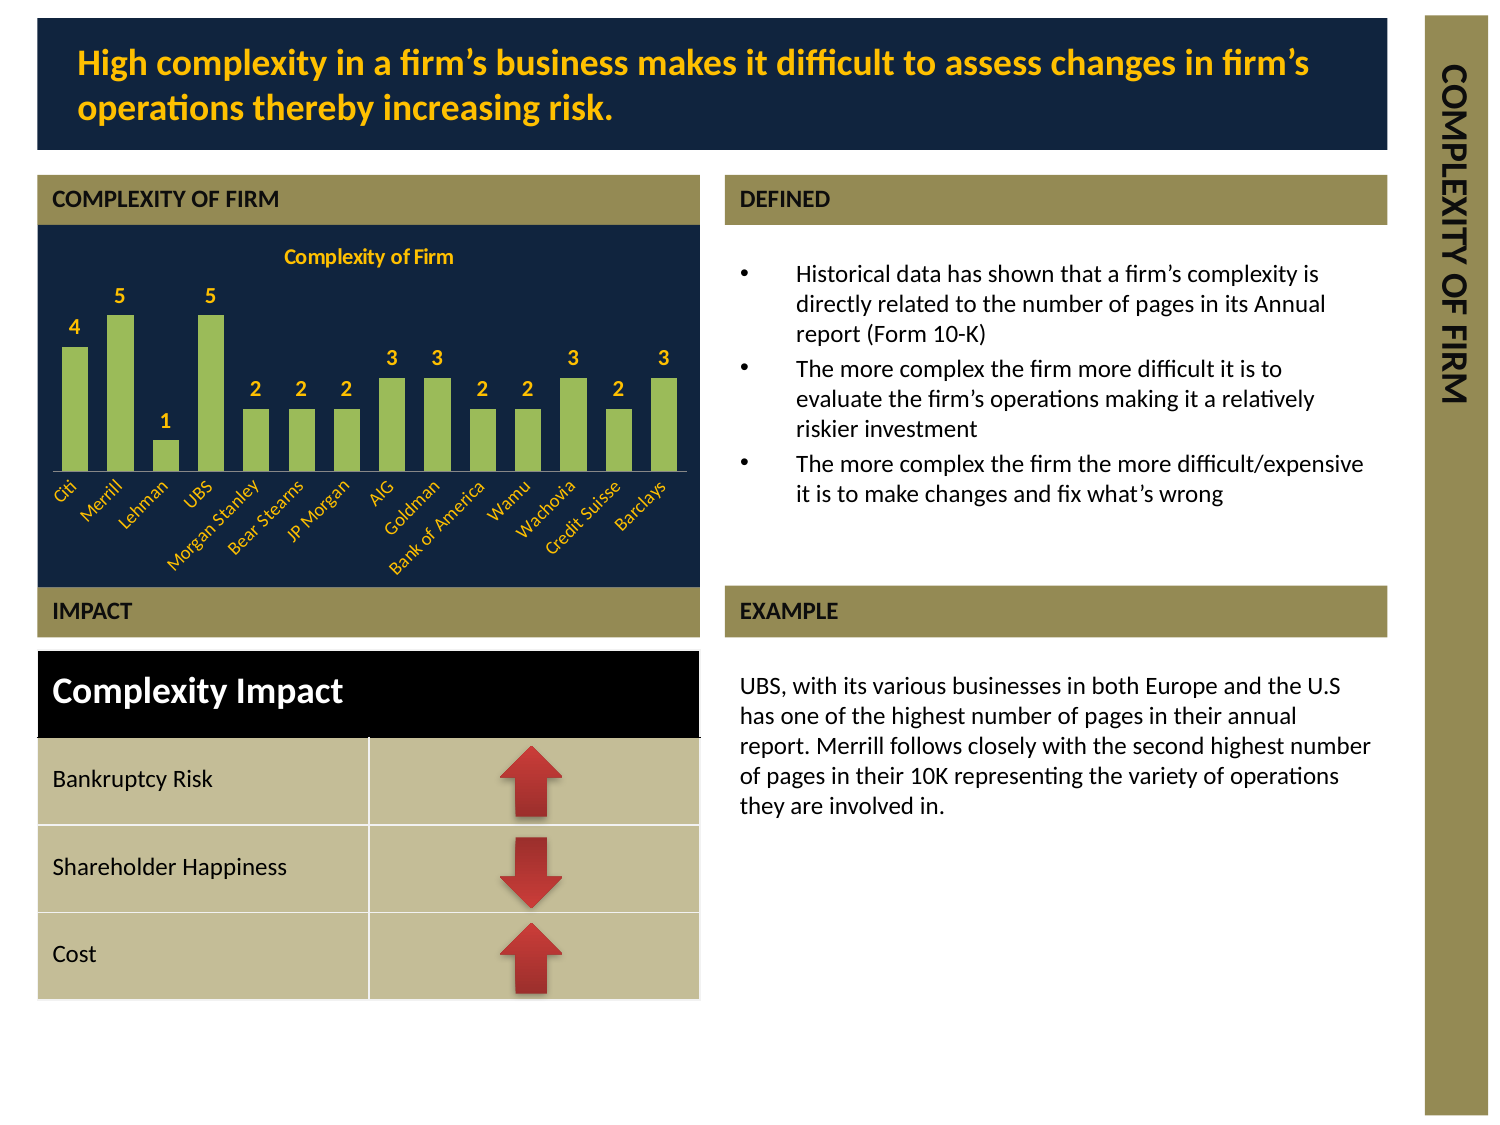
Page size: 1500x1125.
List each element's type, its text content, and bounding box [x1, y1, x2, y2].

text_box High complexity in a firm’s business makes it difficult to assess changes in firm’s operations thereby increasing risk. [62, 30, 1363, 136]
text_box COMPLEXITY OF FIRM [37, 174, 700, 220]
list Historical data has shown that a firm’s complexity is directly related to the number of pages in its Annual report (Form 10-K) The more complex the firm more difficult it is to evaluate the firm’s operations making it a relatively riskier investment The more complex the firm the more difficult/expensive it is to make changes and fix what’s wrong [724, 249, 1388, 576]
chart [37, 224, 701, 588]
text_box IMPACT [37, 595, 700, 633]
text_box DEFINED [724, 174, 1388, 220]
text_box COMPLEXITY OF FIRM [1427, 49, 1488, 713]
table_cell Shareholder Happiness [38, 826, 368, 912]
table_cell Cost [38, 913, 368, 999]
table_cell [370, 826, 699, 912]
table_cell [370, 913, 699, 999]
table_cell Bankruptcy Risk [38, 738, 368, 824]
table_header Complexity Impact [38, 651, 699, 737]
table_cell [370, 738, 699, 824]
text_box [499, 745, 563, 817]
text_box [499, 837, 563, 909]
text_box EXAMPLE [724, 587, 1388, 633]
text_box [499, 922, 563, 994]
text_box UBS, with its various businesses in both Europe and the U.S has one of the highest number of pages in their annual report. Merrill follows closely with the second highest number of pages in their 10K representing the variety of operations they are involved in. [724, 662, 1388, 827]
